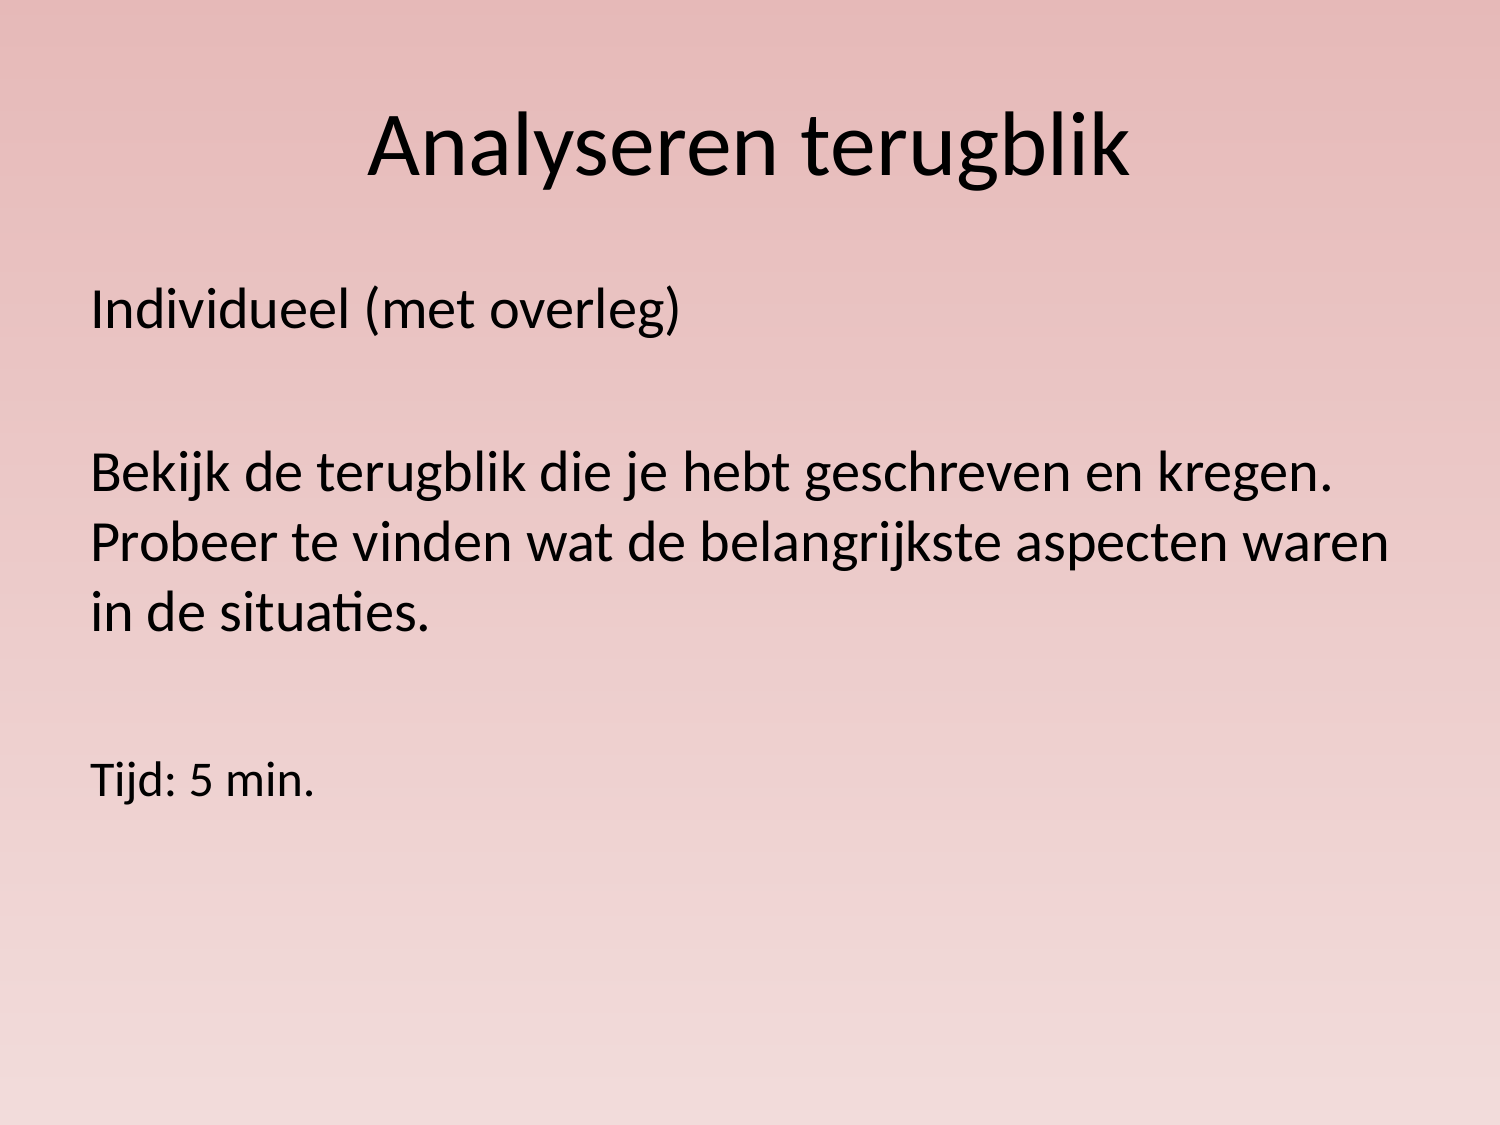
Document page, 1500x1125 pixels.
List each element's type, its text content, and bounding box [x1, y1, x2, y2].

title Analyseren terugblik [75, 45, 1425, 233]
list Individueel (met overleg) Bekijk de terugblik die je hebt geschreven en kregen. Probeer te vinden wat de belangrijkste aspecten waren in de situaties. Tijd: 5 min. [75, 262, 1425, 1005]
